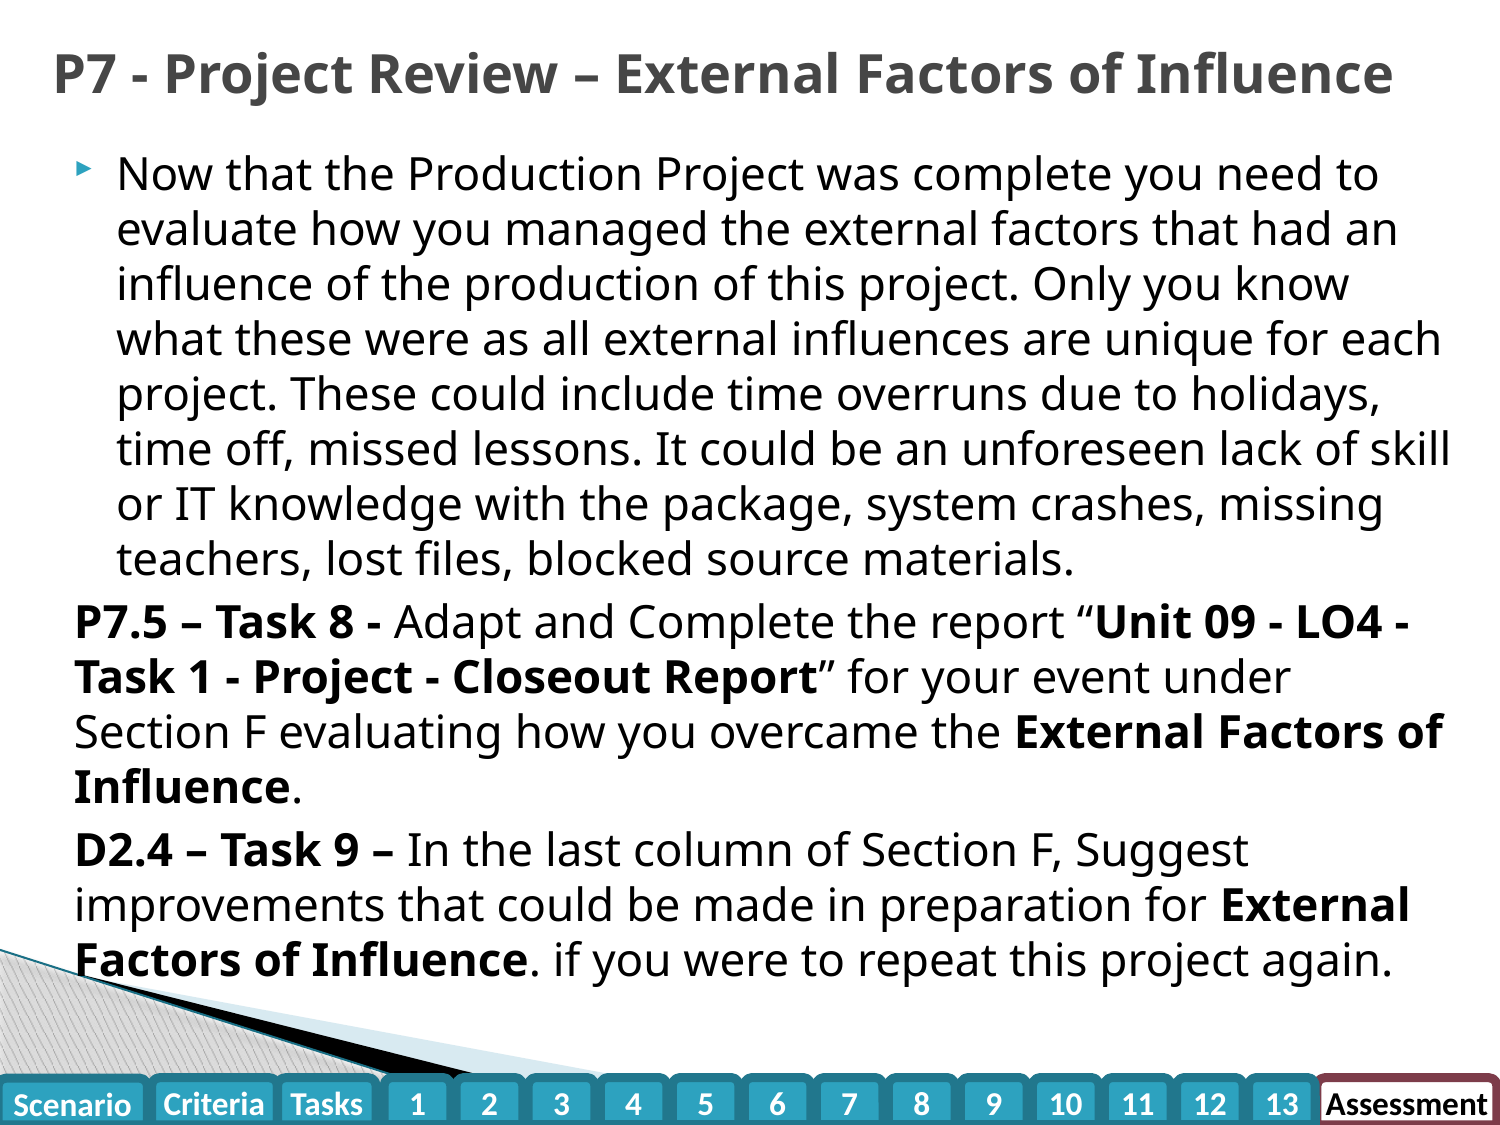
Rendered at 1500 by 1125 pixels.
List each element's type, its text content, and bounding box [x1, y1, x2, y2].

title P7 - Project Review – External Factors of Influence [37, 19, 1471, 126]
list Now that the Production Project was complete you need to evaluate how you managed the external factors that had an influence of the production of this project. Only you know what these were as all external influences are unique for each project. These could include time overruns due to holidays, time off, missed lessons. It could be an unforeseen lack of skill or IT knowledge with the package, system crashes, missing teachers, lost files, blocked source materials. P7.5 – Task 8 - Adapt and Complete the report “Unit 09 - LO4 - Task 1 - Project - Closeout Report” for your event under Section F evaluating how you overcame the External Factors of Influence. D2.4 – Task 9 – In the last column of Section F, Suggest improvements that could be made in preparation for External Factors of Influence. if you were to repeat this project again. [41, 137, 1471, 1035]
